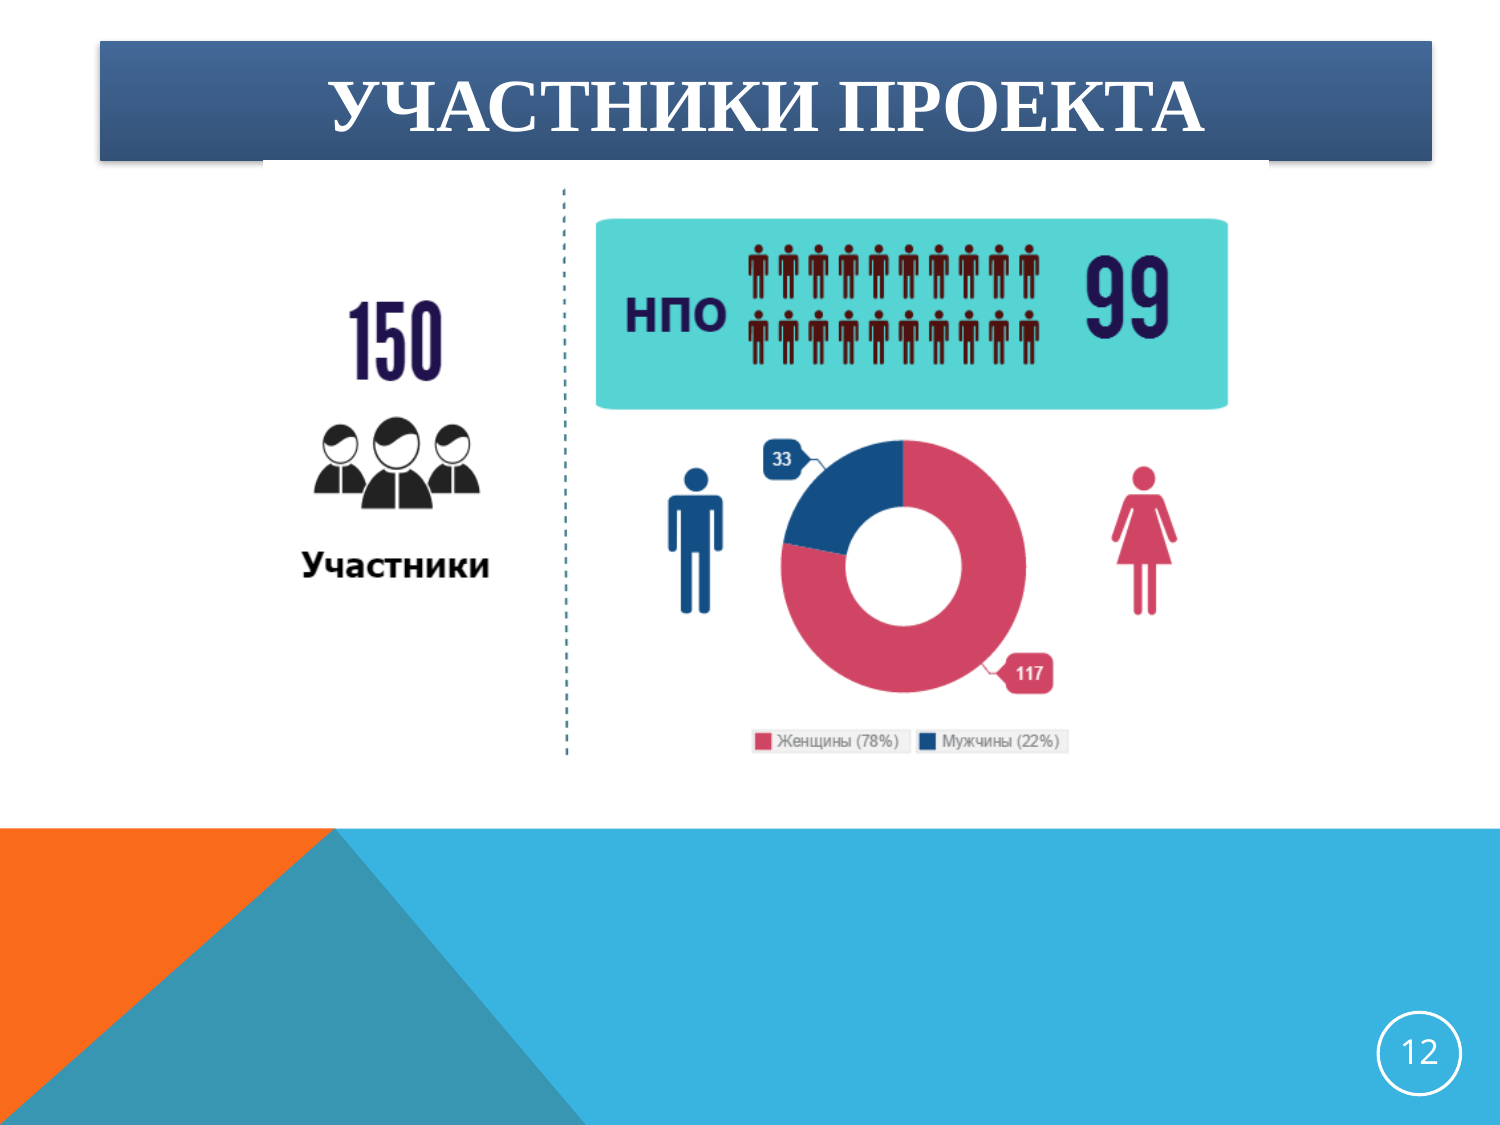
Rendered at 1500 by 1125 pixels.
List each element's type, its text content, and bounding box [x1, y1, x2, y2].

title Участники проекта [100, 41, 1432, 161]
picture [262, 160, 1269, 819]
slide_number 12 [1376, 1010, 1463, 1097]
